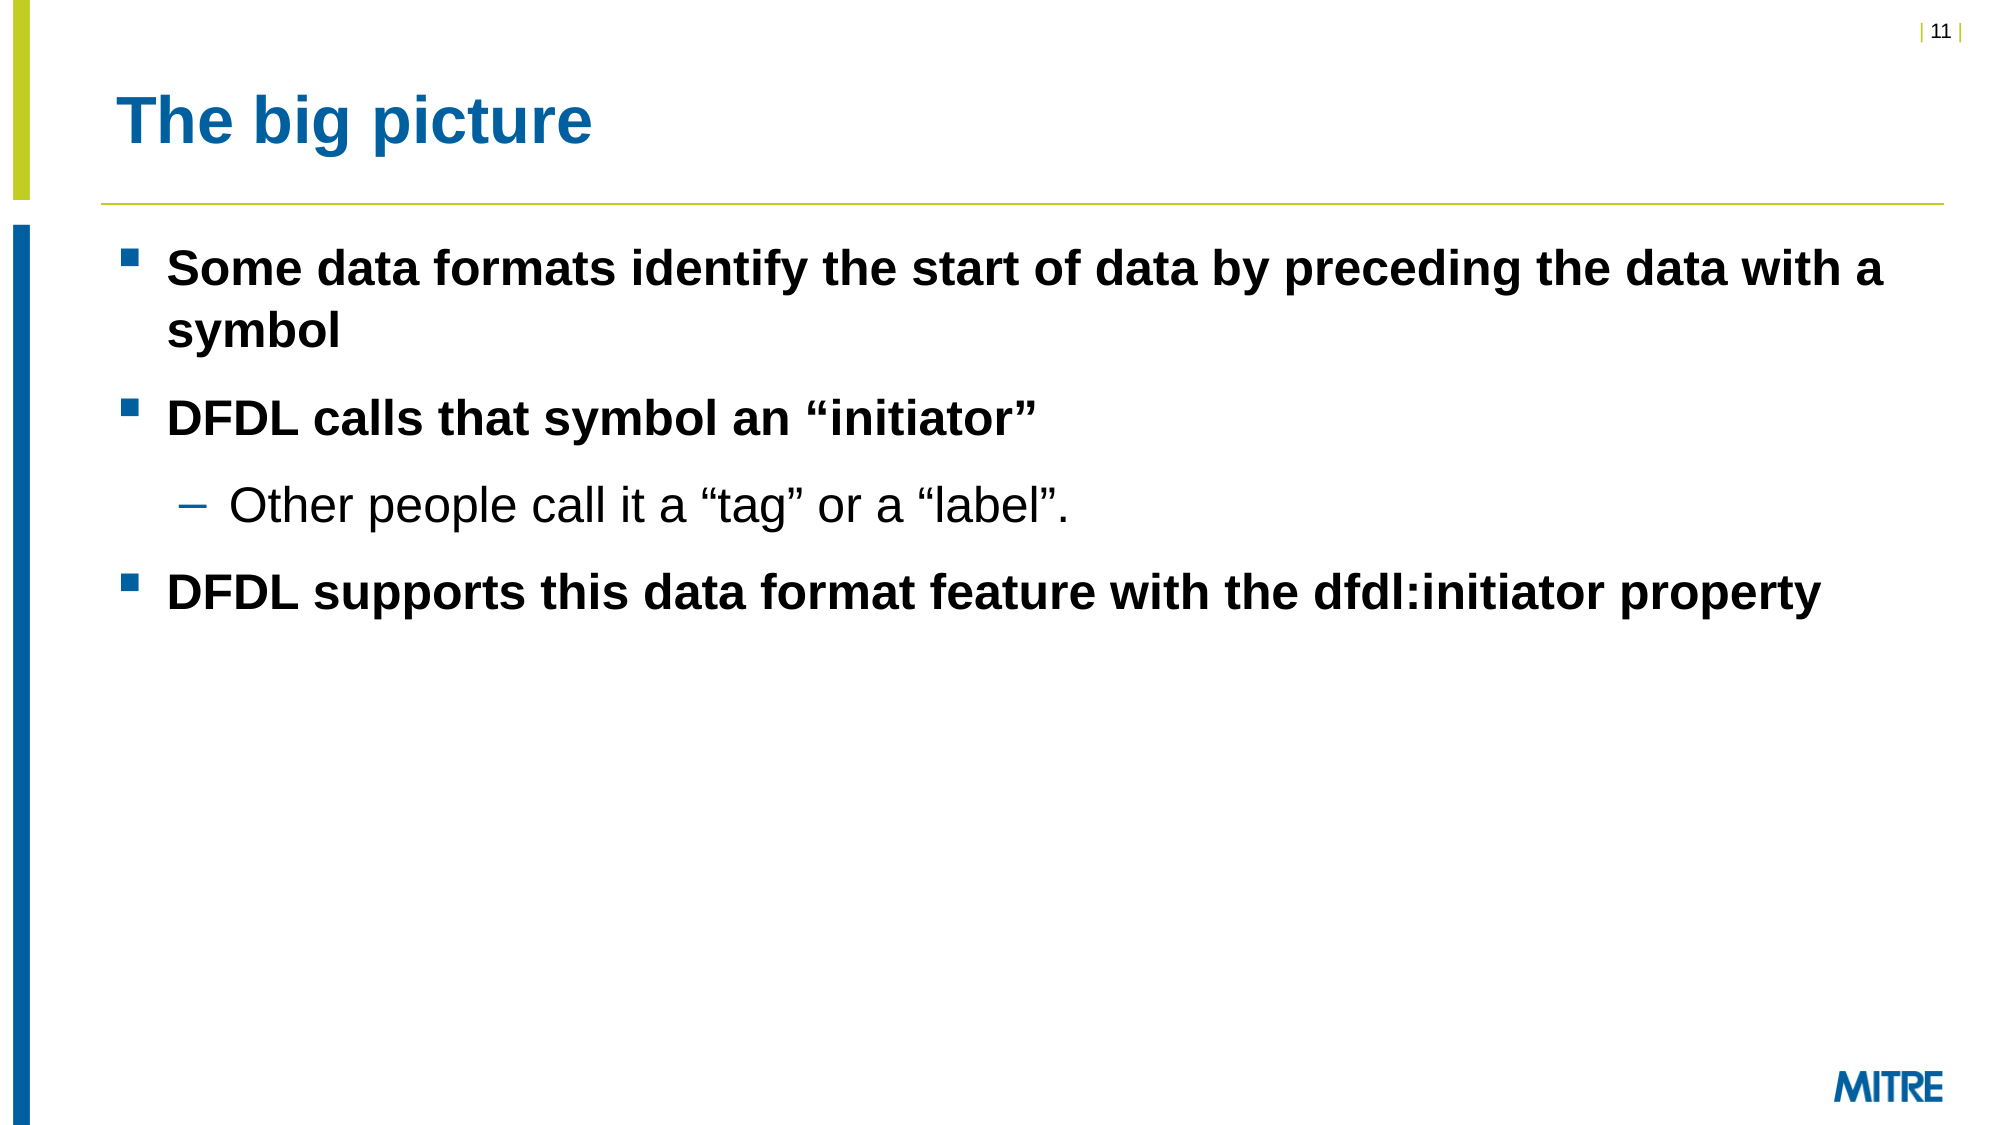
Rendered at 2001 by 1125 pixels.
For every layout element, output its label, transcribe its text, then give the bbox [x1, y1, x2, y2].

picture [1834, 1068, 1945, 1109]
title The big picture [101, 60, 1945, 184]
list Some data formats identify the start of data by preceding the data with a symbol DFDL calls that symbol an “initiator” Other people call it a “tag” or a “label”. DFDL supports this data format feature with the dfdl:initiator property [101, 224, 1945, 1012]
